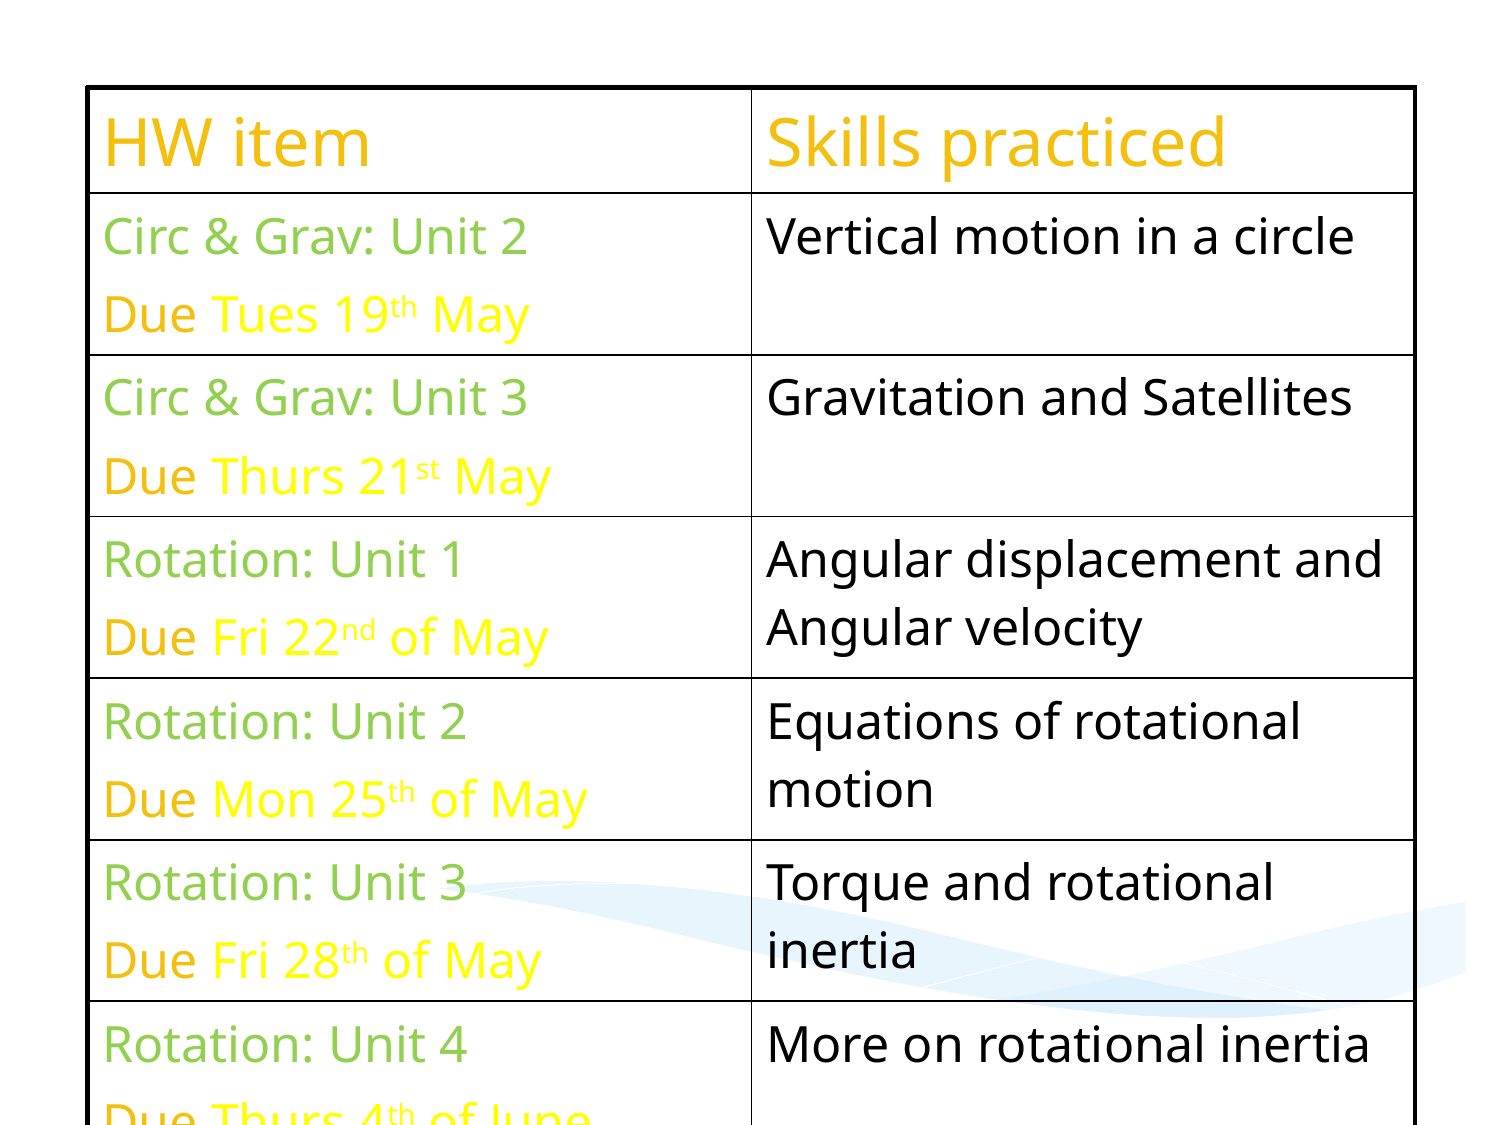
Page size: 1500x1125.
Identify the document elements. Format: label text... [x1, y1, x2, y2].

table_cell Circ & Grav: Unit 2 Due Tues 19th May [90, 194, 751, 354]
table_cell Rotation: Unit 4 Due Thurs 4th of June [90, 1002, 751, 1125]
table_header HW item [90, 90, 751, 192]
table_cell Equations of rotational motion [752, 679, 1413, 839]
table_cell Vertical motion in a circle [752, 194, 1413, 354]
table_cell Rotation: Unit 1 Due Fri 22nd of May [90, 517, 751, 677]
table_cell Torque and rotational inertia [752, 841, 1413, 1000]
table_cell Circ & Grav: Unit 3 Due Thurs 21st May [90, 356, 751, 516]
table_cell Angular displacement and Angular velocity [752, 517, 1413, 677]
table_cell Rotation: Unit 3 Due Fri 28th of May [90, 841, 751, 1000]
table_header Skills practiced [752, 90, 1413, 192]
table_cell Rotation: Unit 2 Due Mon 25th of May [90, 679, 751, 839]
table_cell Gravitation and Satellites [752, 356, 1413, 516]
table_cell More on rotational inertia [752, 1002, 1413, 1125]
